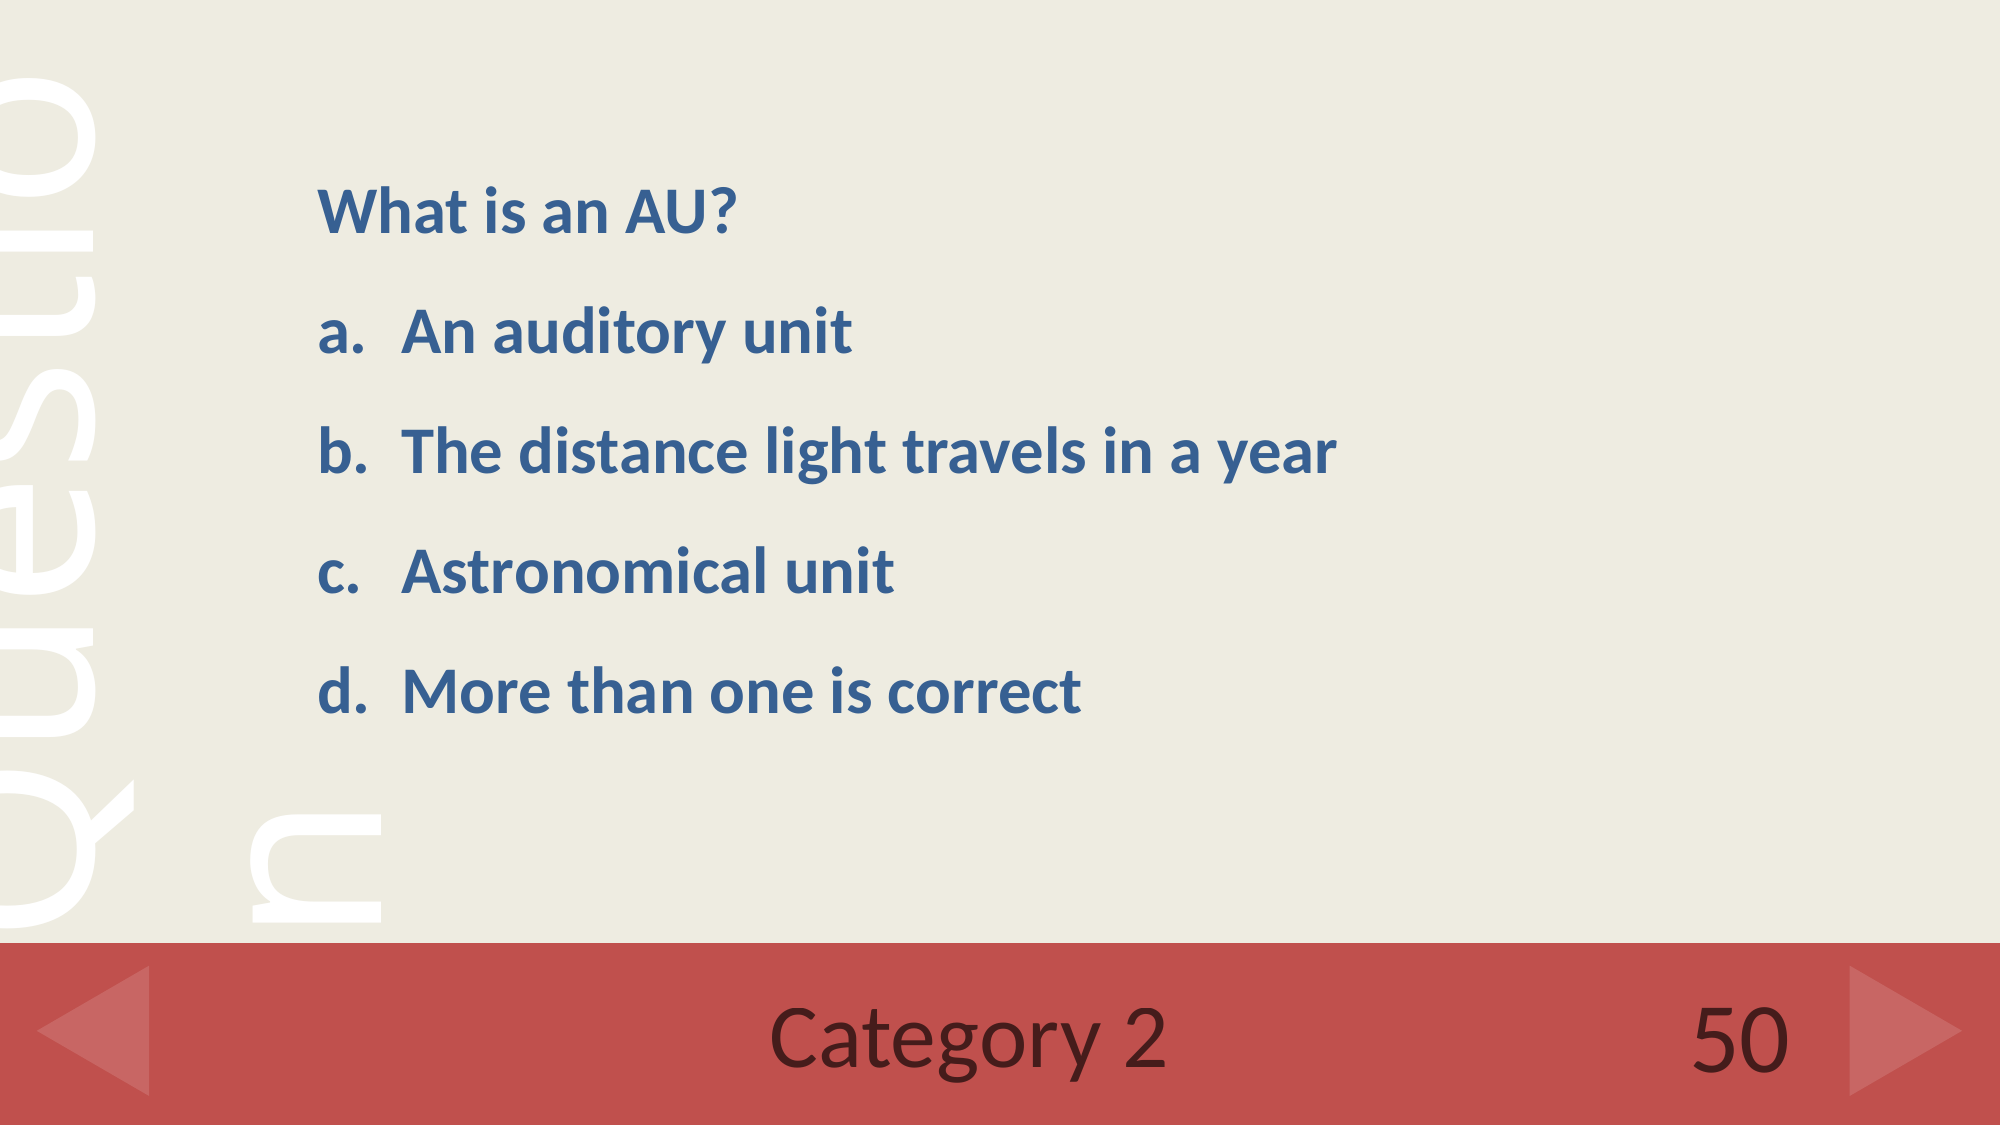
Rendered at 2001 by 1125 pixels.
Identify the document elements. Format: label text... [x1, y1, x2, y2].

title Category 2 [69, 937, 1870, 1125]
list What is an AU? An auditory unit The distance light travels in a year Astronomical unit More than one is correct [302, 119, 1897, 854]
